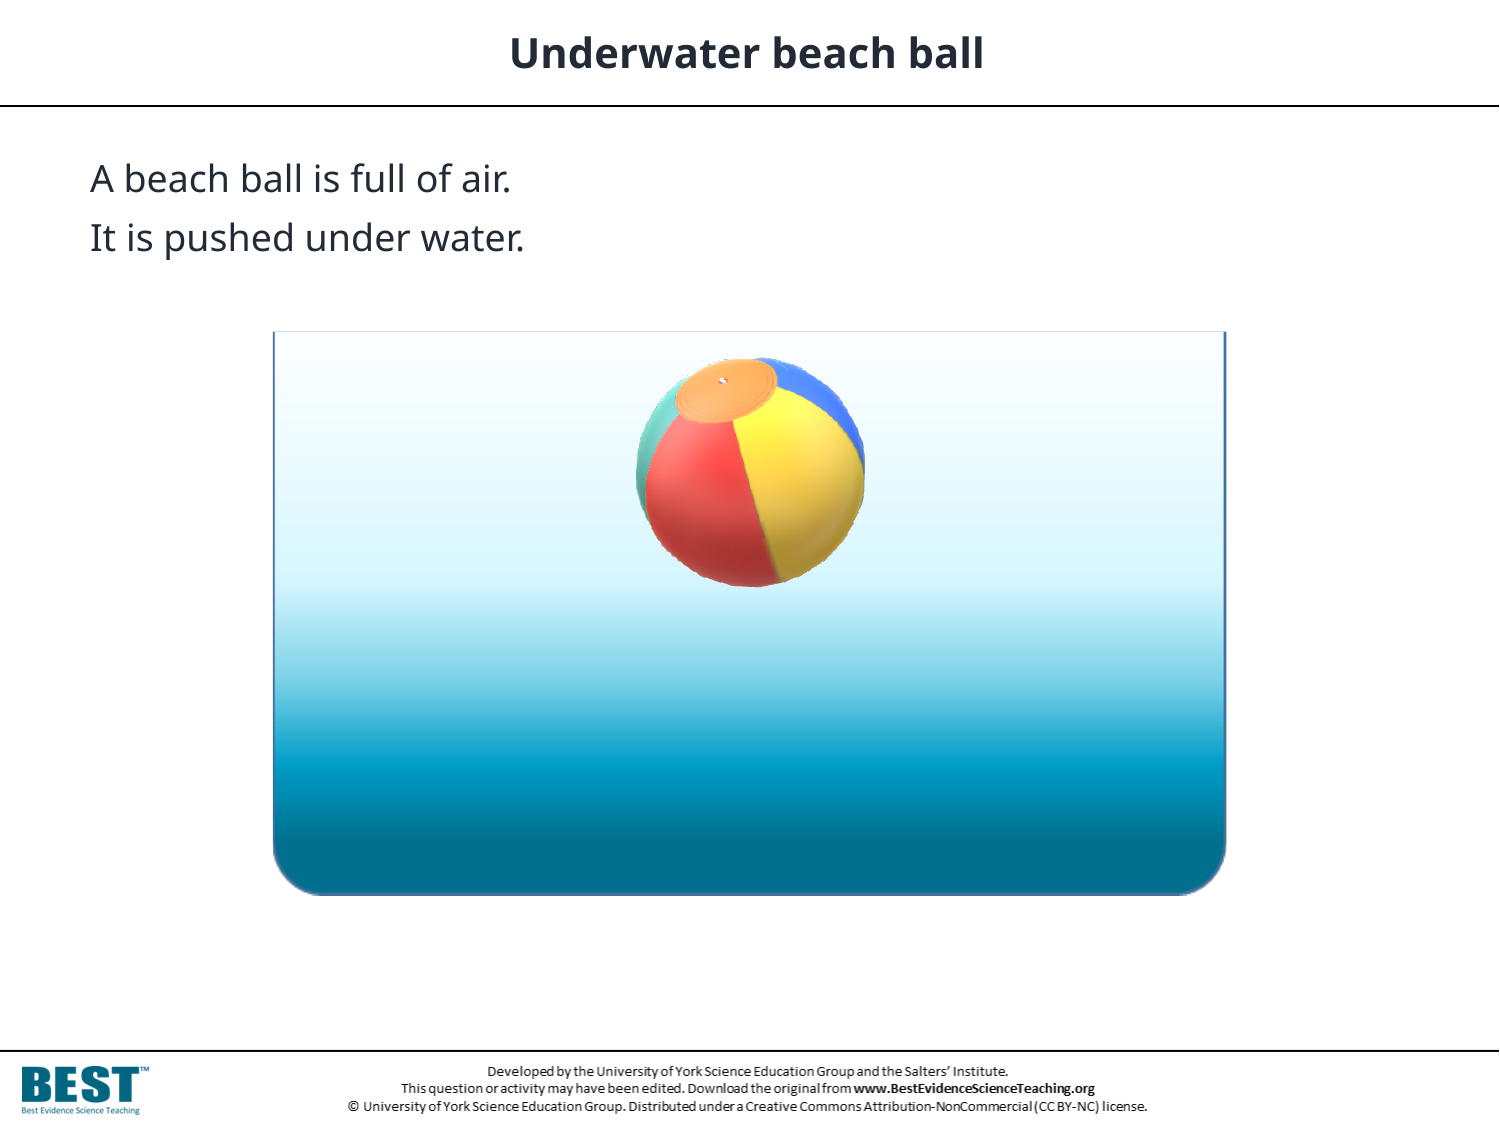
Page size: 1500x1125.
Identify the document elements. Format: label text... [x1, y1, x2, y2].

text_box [272, 277, 1227, 896]
text_box Underwater beach ball [23, 4, 1471, 99]
picture [0, 105, 1500, 1125]
